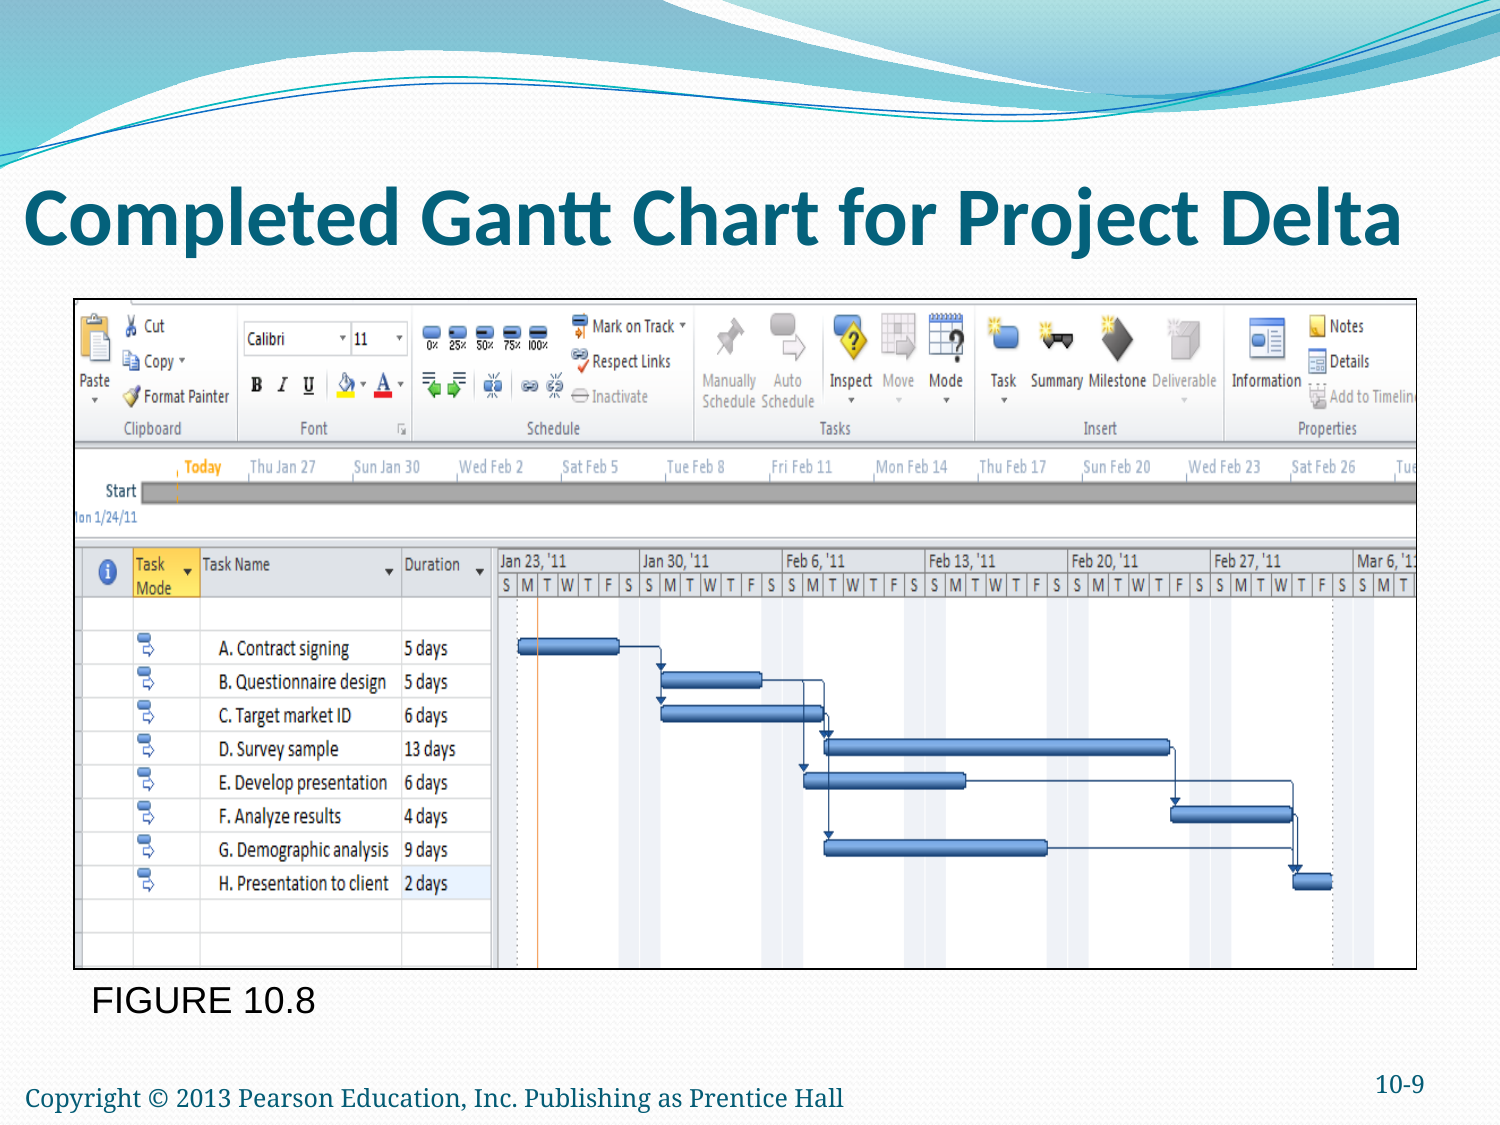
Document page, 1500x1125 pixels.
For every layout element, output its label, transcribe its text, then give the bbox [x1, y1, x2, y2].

slide_number 10-9 [1299, 1042, 1425, 1103]
title Completed Gantt Chart for Project Delta [24, 74, 1438, 263]
text_box Copyright © 2013 Pearson Education, Inc. Publishing as Prentice Hall [24, 1074, 988, 1113]
picture [74, 299, 1416, 969]
title Partial Project Delta Network Using AOA Notation [76, 976, 353, 980]
text_box FIGURE 10.8 [76, 980, 353, 1029]
